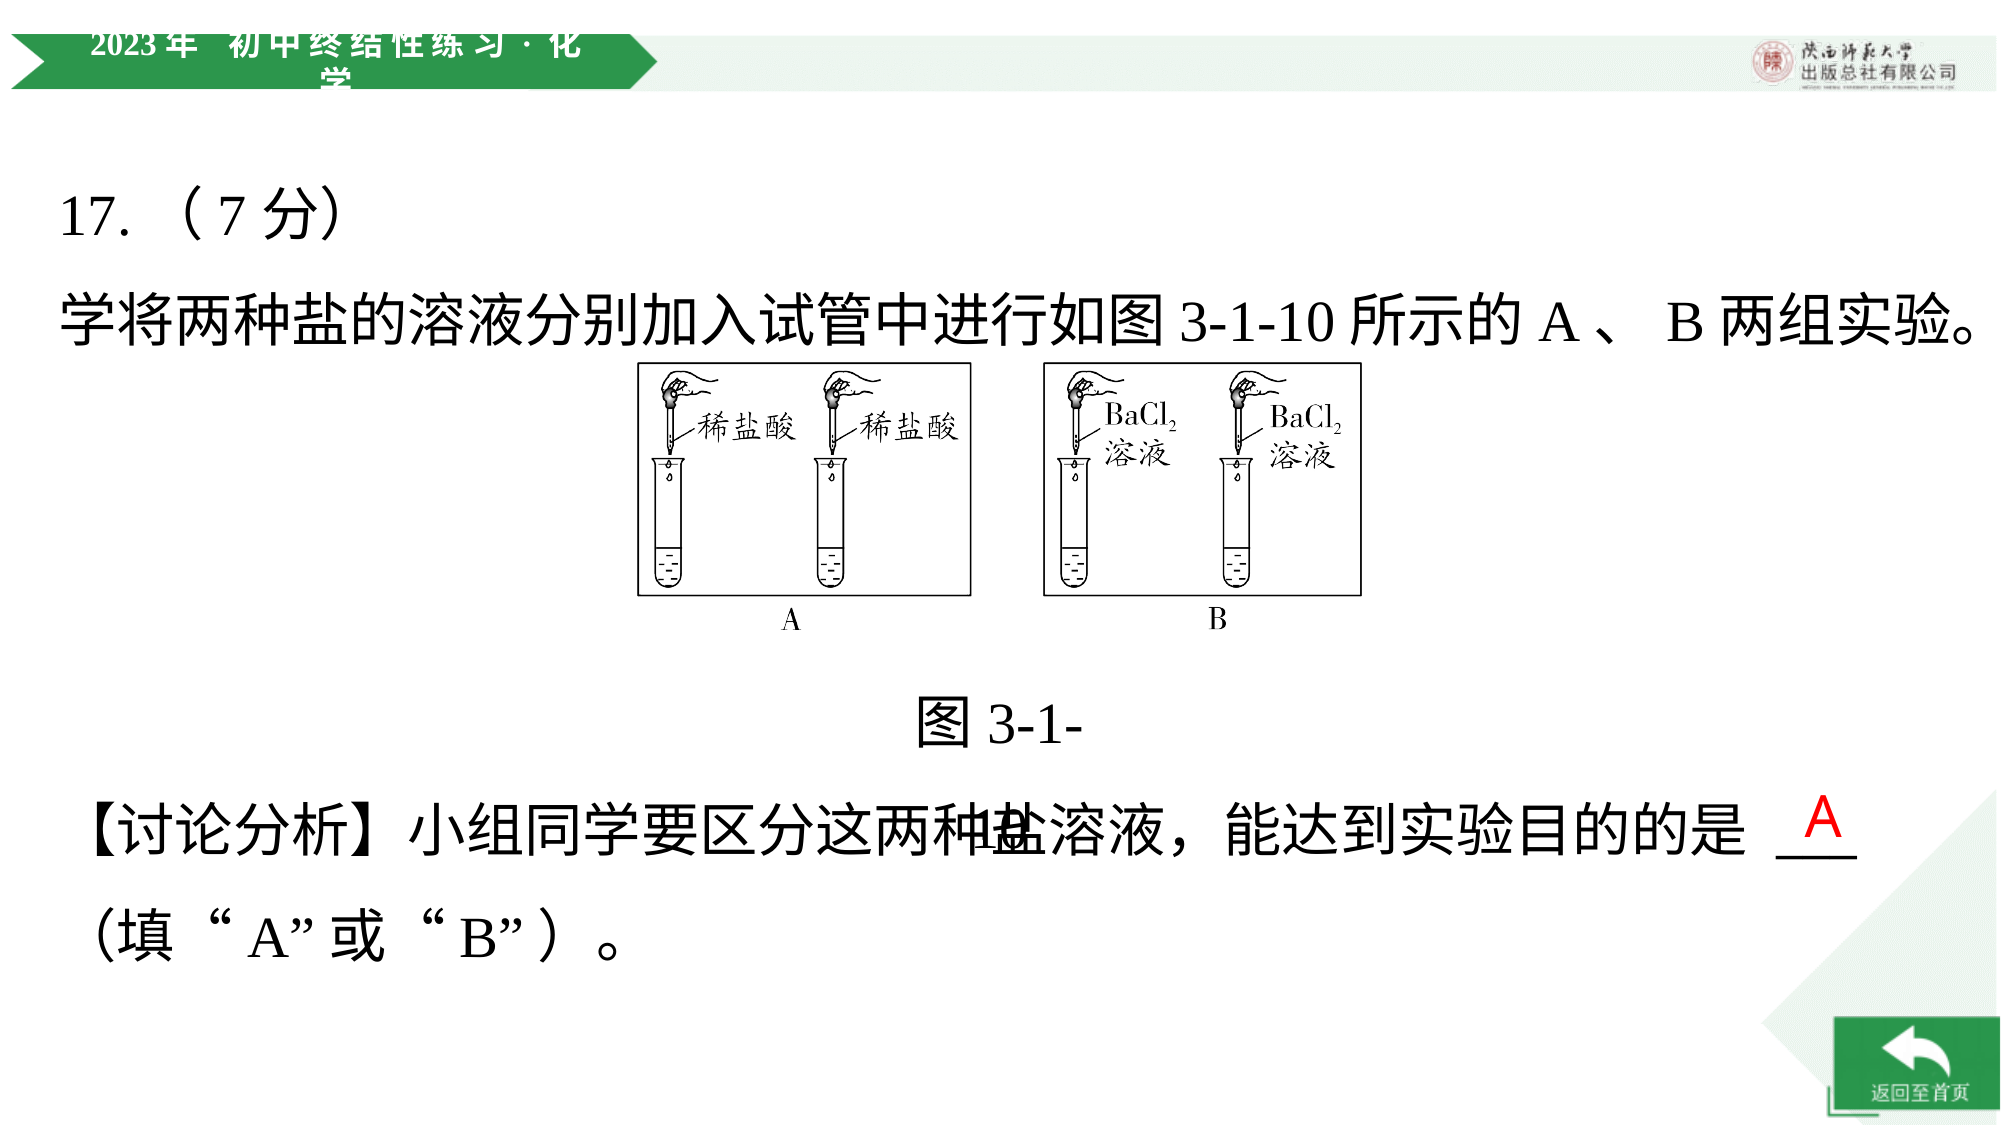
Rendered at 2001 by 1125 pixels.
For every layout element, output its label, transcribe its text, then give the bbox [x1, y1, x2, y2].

text_box A [1795, 742, 1851, 837]
picture [0, 0, 2001, 1125]
text_box 【讨论分析】小组同学要区分这两种盐溶液，能达到实验目的的是 ___ （填“A”或“B”）。 [58, 756, 1941, 956]
text_box 图3-1-10 [886, 649, 1114, 756]
